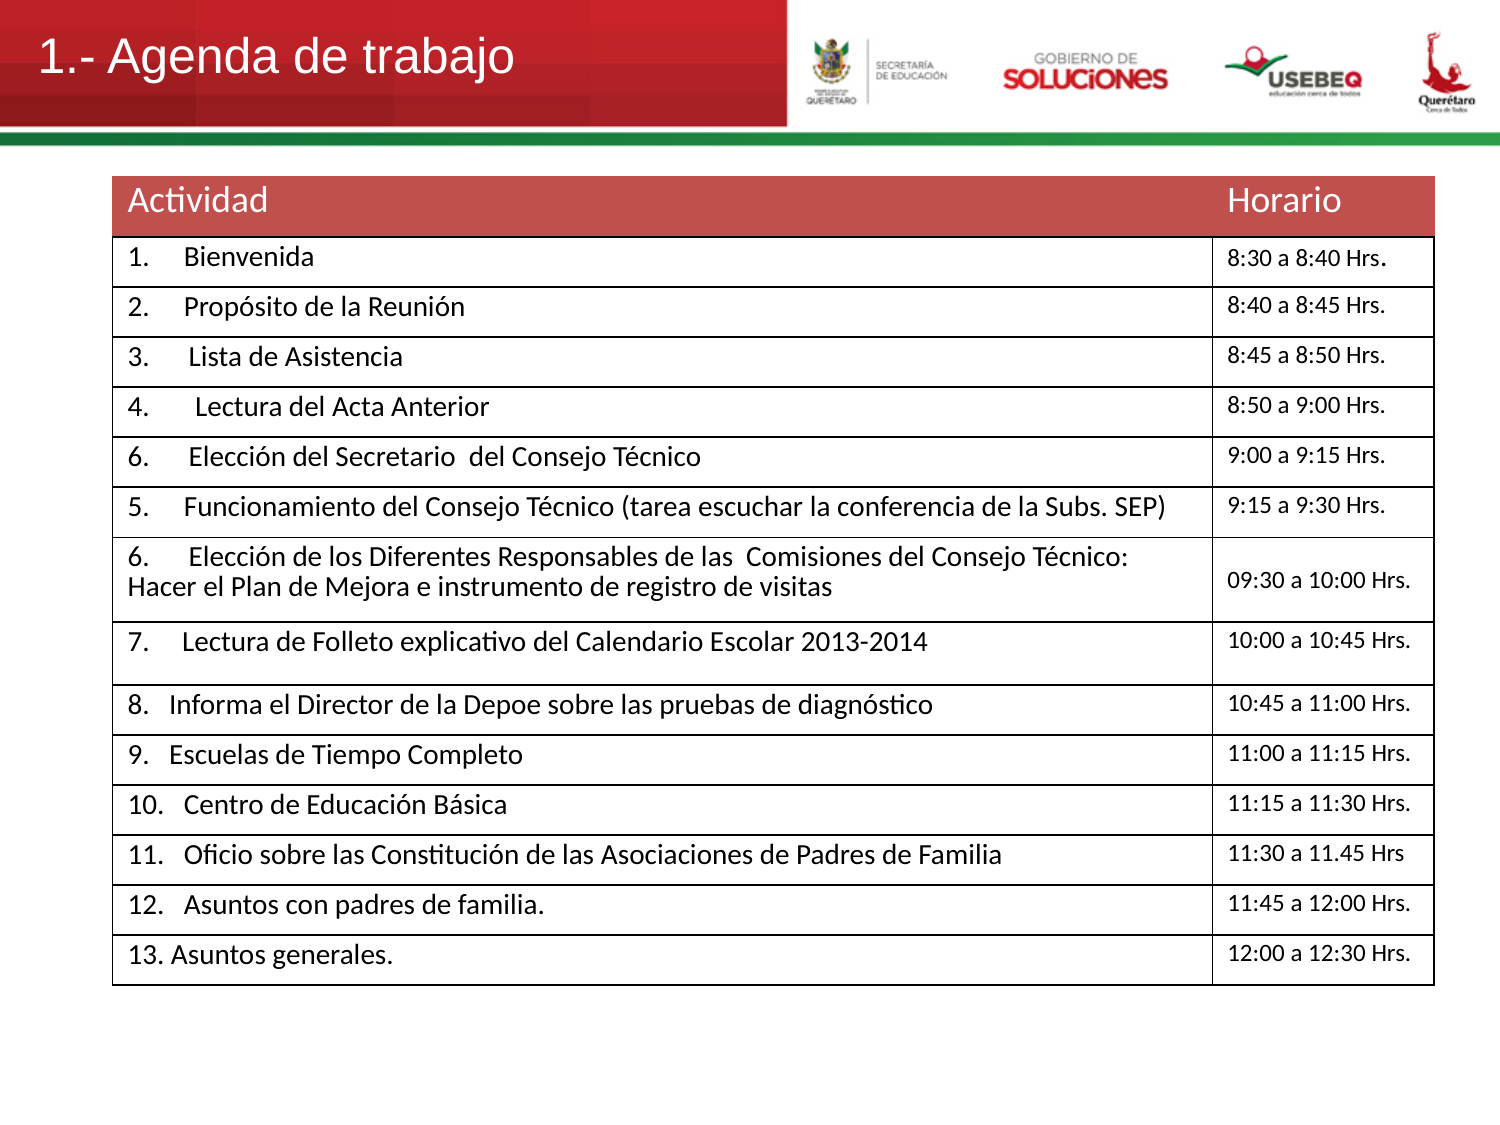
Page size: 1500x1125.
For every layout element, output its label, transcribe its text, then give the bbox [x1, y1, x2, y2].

table_cell 11:15 a 11:30 Hrs. [1213, 786, 1433, 834]
table_cell 8. Informa el Director de la Depoe sobre las pruebas de diagnóstico [113, 686, 1212, 734]
table_header Actividad [113, 178, 1212, 236]
table_cell 12. Asuntos con padres de familia. [113, 886, 1212, 934]
table_cell 8:40 a 8:45 Hrs. [1213, 288, 1433, 336]
table_cell 10. Centro de Educación Básica [113, 786, 1212, 834]
table_cell 8:50 a 9:00 Hrs. [1213, 388, 1433, 436]
table_cell 6. Elección del Secretario del Consejo Técnico [113, 438, 1212, 486]
table_header Horario [1212, 178, 1433, 236]
table_cell 7. Lectura de Folleto explicativo del Calendario Escolar 2013-2014 [113, 623, 1212, 684]
table_cell Propósito de la Reunión [113, 288, 1212, 336]
table_cell 8:45 a 8:50 Hrs. [1213, 338, 1433, 386]
table_cell 11:30 a 11.45 Hrs [1213, 836, 1433, 884]
table_cell 3. Lista de Asistencia [113, 338, 1212, 386]
table_cell 9. Escuelas de Tiempo Completo [113, 736, 1212, 784]
table_cell 4. Lectura del Acta Anterior [113, 388, 1212, 436]
table_cell 09:30 a 10:00 Hrs. [1213, 538, 1433, 621]
picture [0, 0, 1500, 1125]
table_cell 13. Asuntos generales. [113, 936, 1212, 984]
table_cell Bienvenida [113, 238, 1212, 286]
table_cell 11:00 a 11:15 Hrs. [1213, 736, 1433, 784]
table_cell 12:00 a 12:30 Hrs. [1213, 936, 1433, 984]
text_box 1.- Agenda de trabajo [22, 16, 781, 92]
table_cell 9:00 a 9:15 Hrs. [1213, 438, 1433, 486]
table_cell 11:45 a 12:00 Hrs. [1213, 886, 1433, 934]
table_cell 6. Elección de los Diferentes Responsables de las Comisiones del Consejo Técnico: Hacer el Plan de Mejora e instrumento de registro de visitas [113, 538, 1212, 621]
table_cell 11. Oficio sobre las Constitución de las Asociaciones de Padres de Familia [113, 836, 1212, 884]
table_cell 8:30 a 8:40 Hrs. [1213, 238, 1433, 286]
table_cell 10:00 a 10:45 Hrs. [1213, 623, 1433, 684]
table_cell Funcionamiento del Consejo Técnico (tarea escuchar la conferencia de la Subs. SEP) [113, 488, 1212, 537]
table_cell 9:15 a 9:30 Hrs. [1213, 488, 1433, 537]
table_cell 10:45 a 11:00 Hrs. [1213, 686, 1433, 734]
